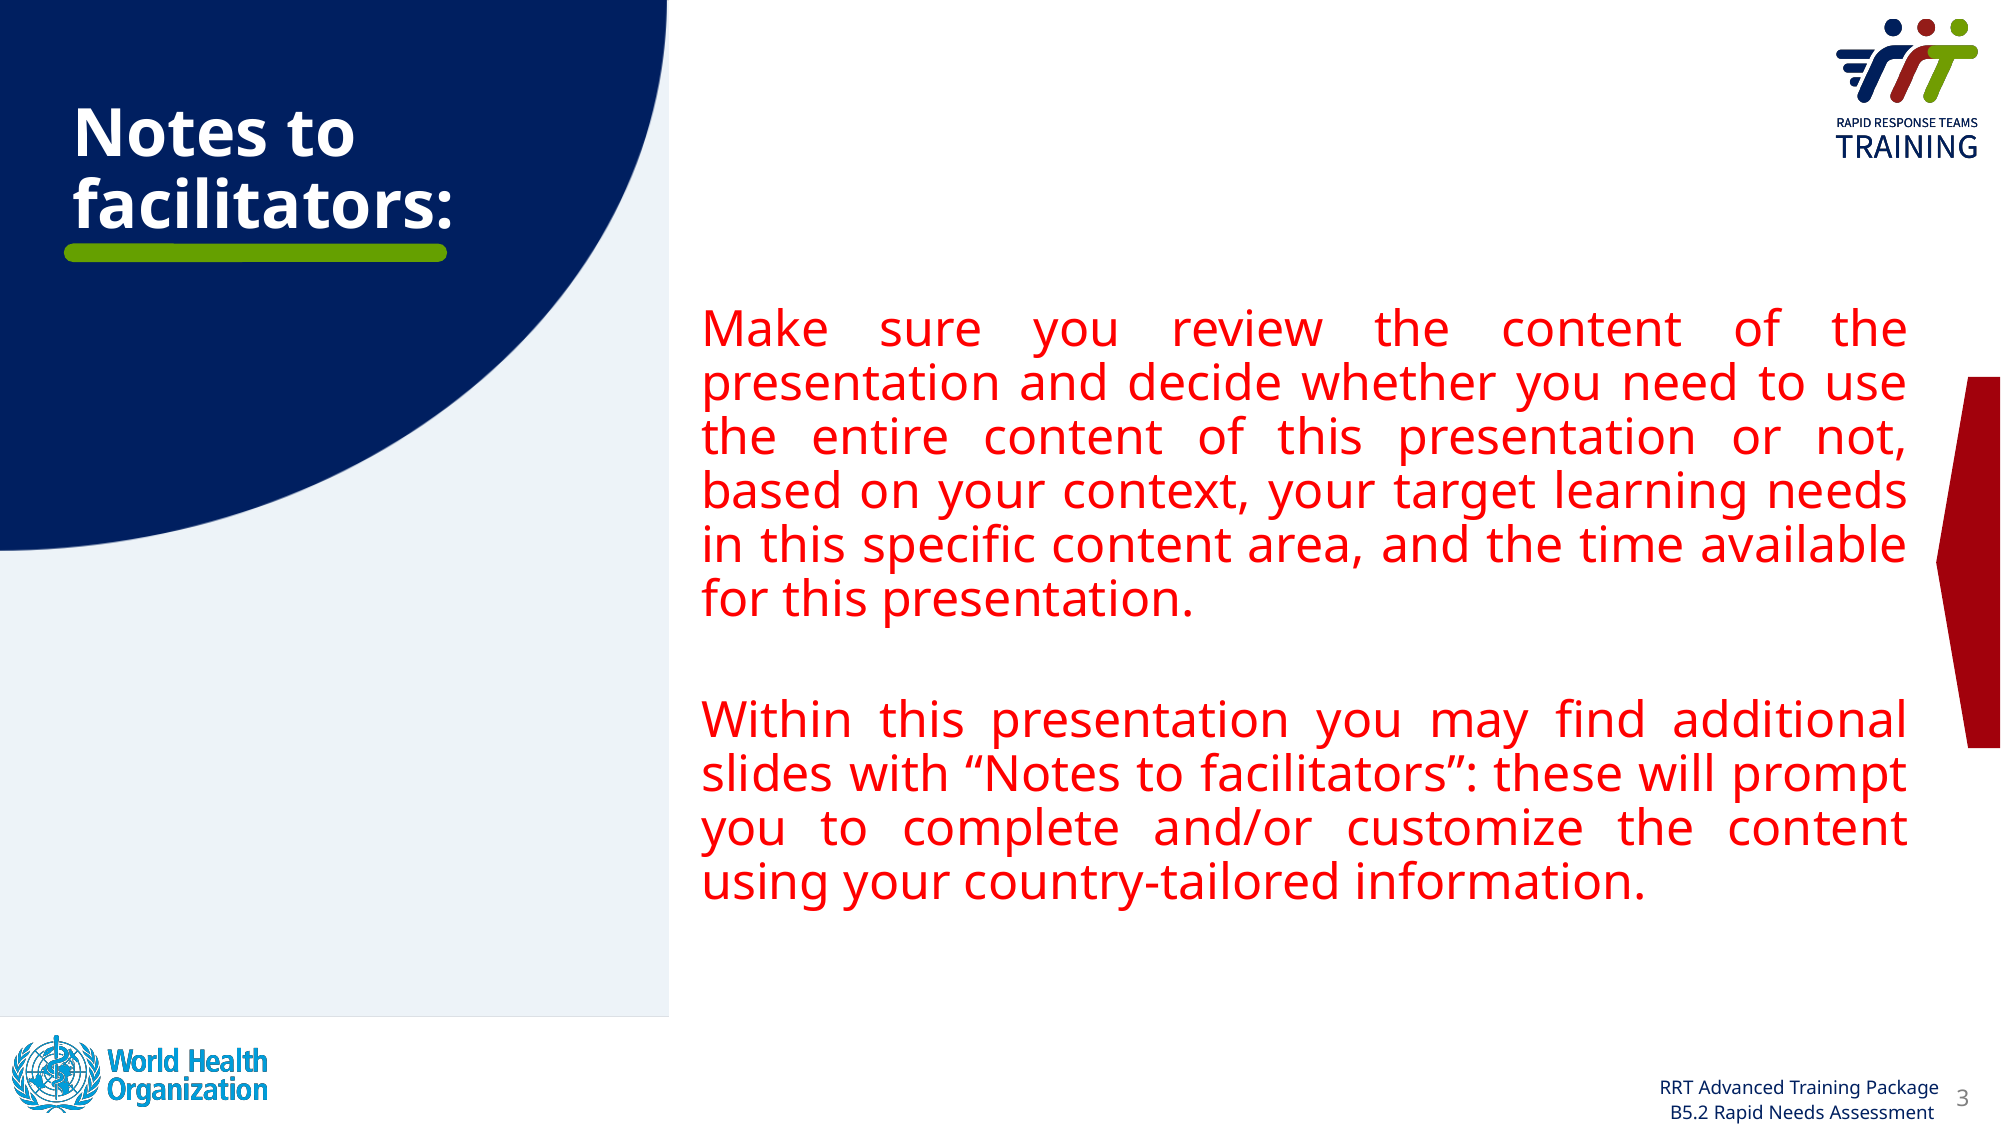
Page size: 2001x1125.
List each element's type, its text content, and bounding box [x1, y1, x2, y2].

picture [12, 1083, 48, 1113]
list Make sure you review the content of the presentation and decide whether you need to use the entire content of this presentation or not, based on your context, your target learning needs in this specific content area, and the time available for this presentation. Within this presentation you may find additional slides with “Notes to facilitators”: these will prompt you to complete and/or customize the content using your country-tailored information. [700, 236, 1910, 889]
picture [22, 1062, 26, 1077]
picture [46, 1056, 54, 1062]
picture [0, 0, 669, 1018]
picture [12, 1035, 54, 1068]
picture [36, 1088, 78, 1105]
picture [40, 1062, 47, 1070]
picture [1835, 19, 1978, 167]
picture [59, 1035, 267, 1113]
picture [50, 1108, 62, 1113]
title Notes to facilitators: [64, 73, 601, 269]
picture [30, 1083, 37, 1091]
picture [34, 1054, 43, 1078]
picture [71, 1053, 90, 1091]
picture [24, 1054, 36, 1087]
